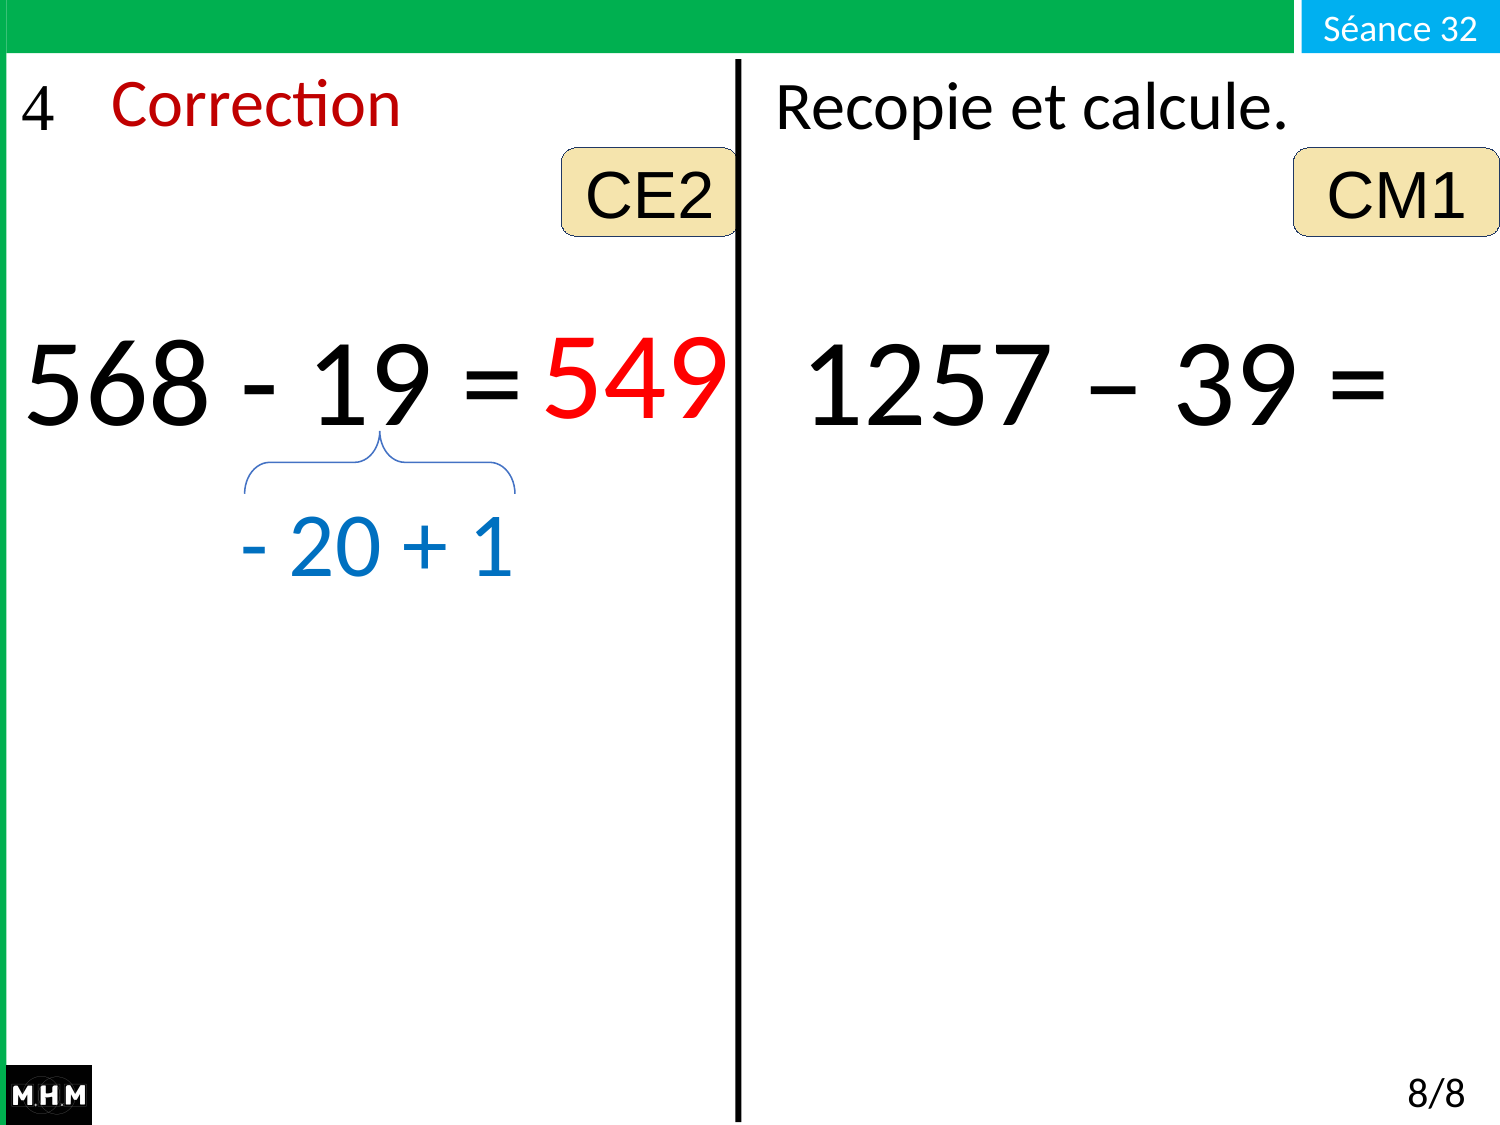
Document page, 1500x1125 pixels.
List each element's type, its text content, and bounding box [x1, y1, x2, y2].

list 8/8 [1373, 1064, 1500, 1125]
text_box 568 - 19 = [7, 293, 569, 458]
text_box 1257 – 39 = [786, 292, 1470, 458]
text_box [243, 430, 516, 494]
picture [6, 1065, 92, 1125]
text_box 549 [524, 286, 738, 451]
text_box Recopie et calcule. [760, 62, 1360, 152]
text_box - 20 + 1 [225, 477, 541, 602]
title Correction [96, 60, 738, 149]
text_box 549 [739, 286, 745, 451]
title Correction [739, 60, 1391, 149]
text_box CM1 [1293, 147, 1500, 237]
text_box CE2 [561, 147, 738, 237]
